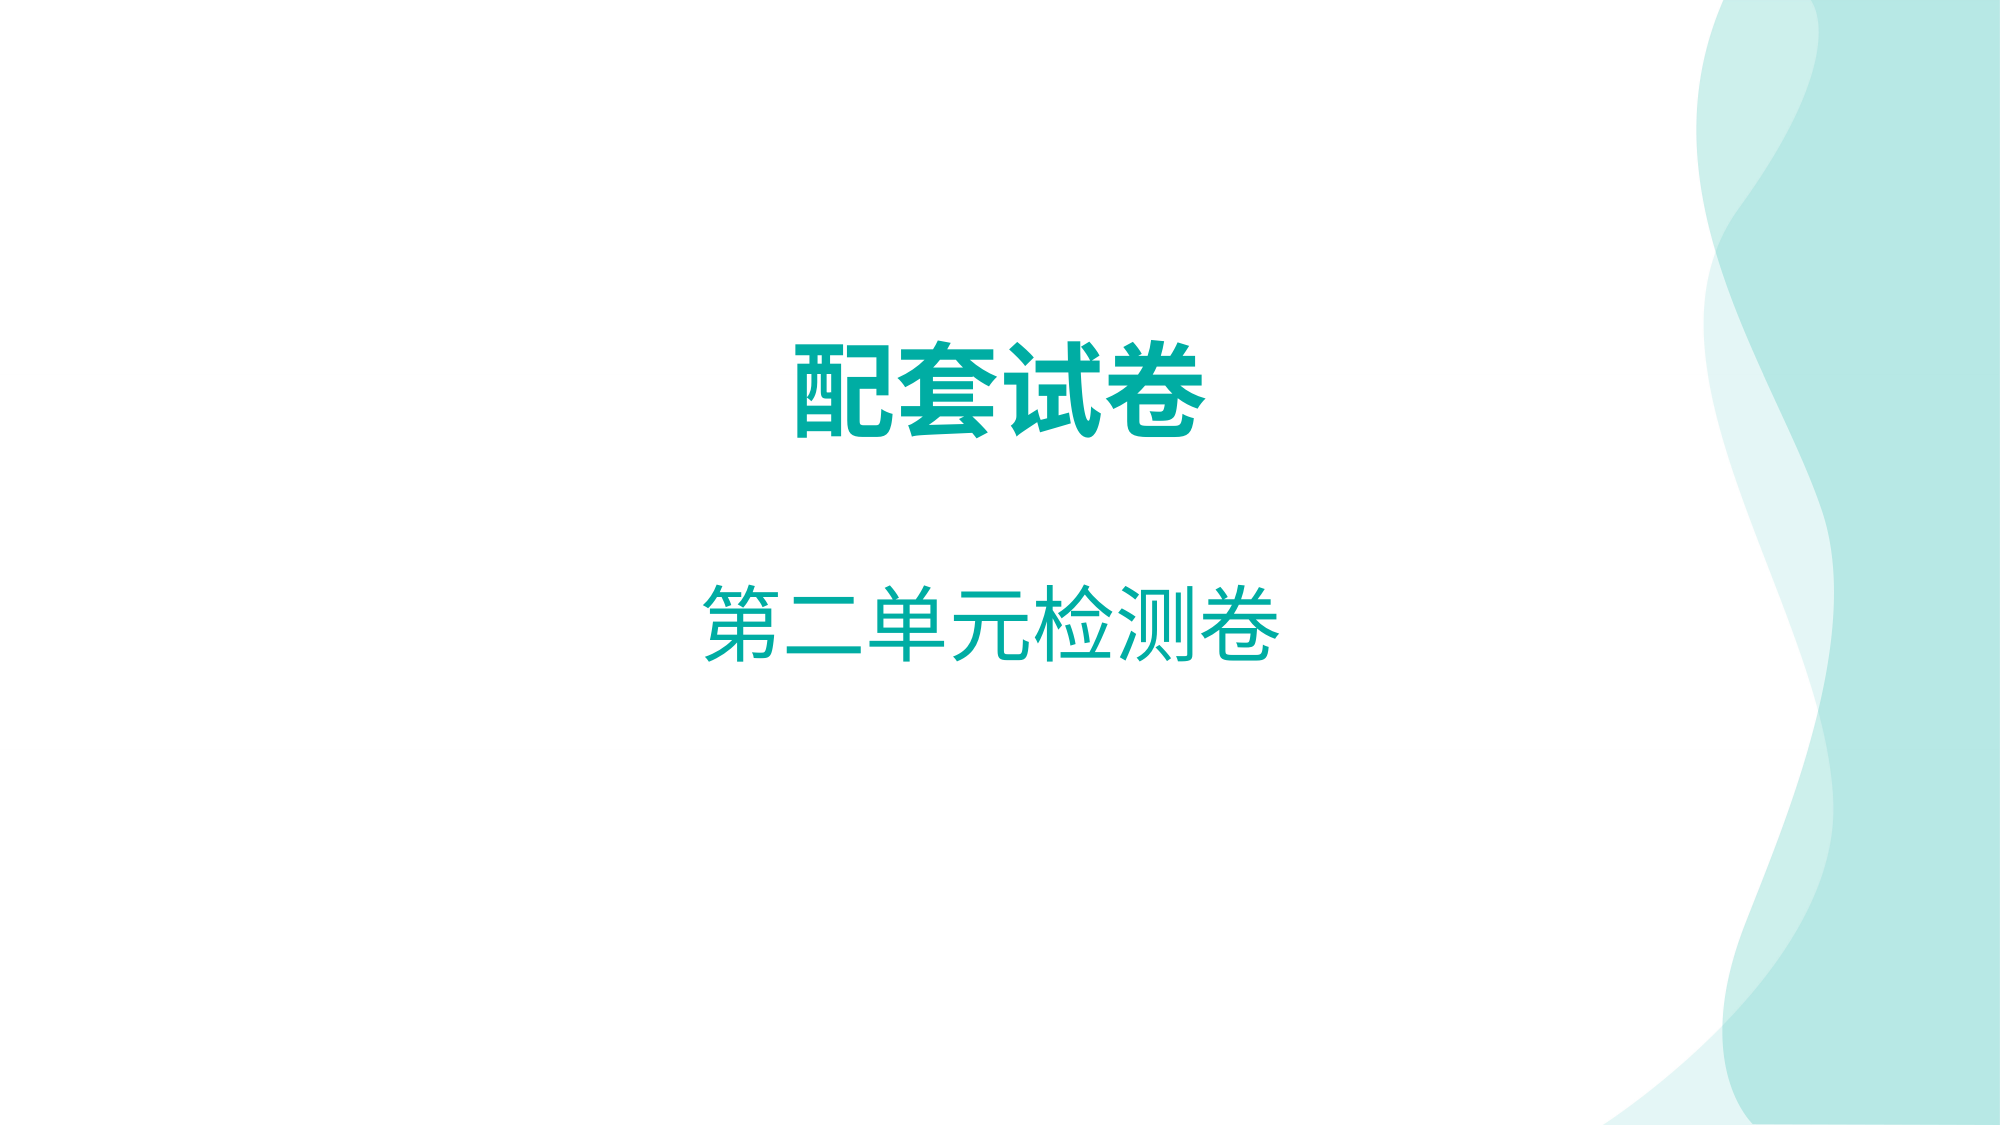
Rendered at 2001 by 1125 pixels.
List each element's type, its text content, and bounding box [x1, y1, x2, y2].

text_box 配套试卷 [0, 320, 2000, 452]
picture [0, 0, 2000, 320]
text_box 第二单元检测卷 [98, 554, 1883, 686]
picture [0, 452, 2000, 1125]
